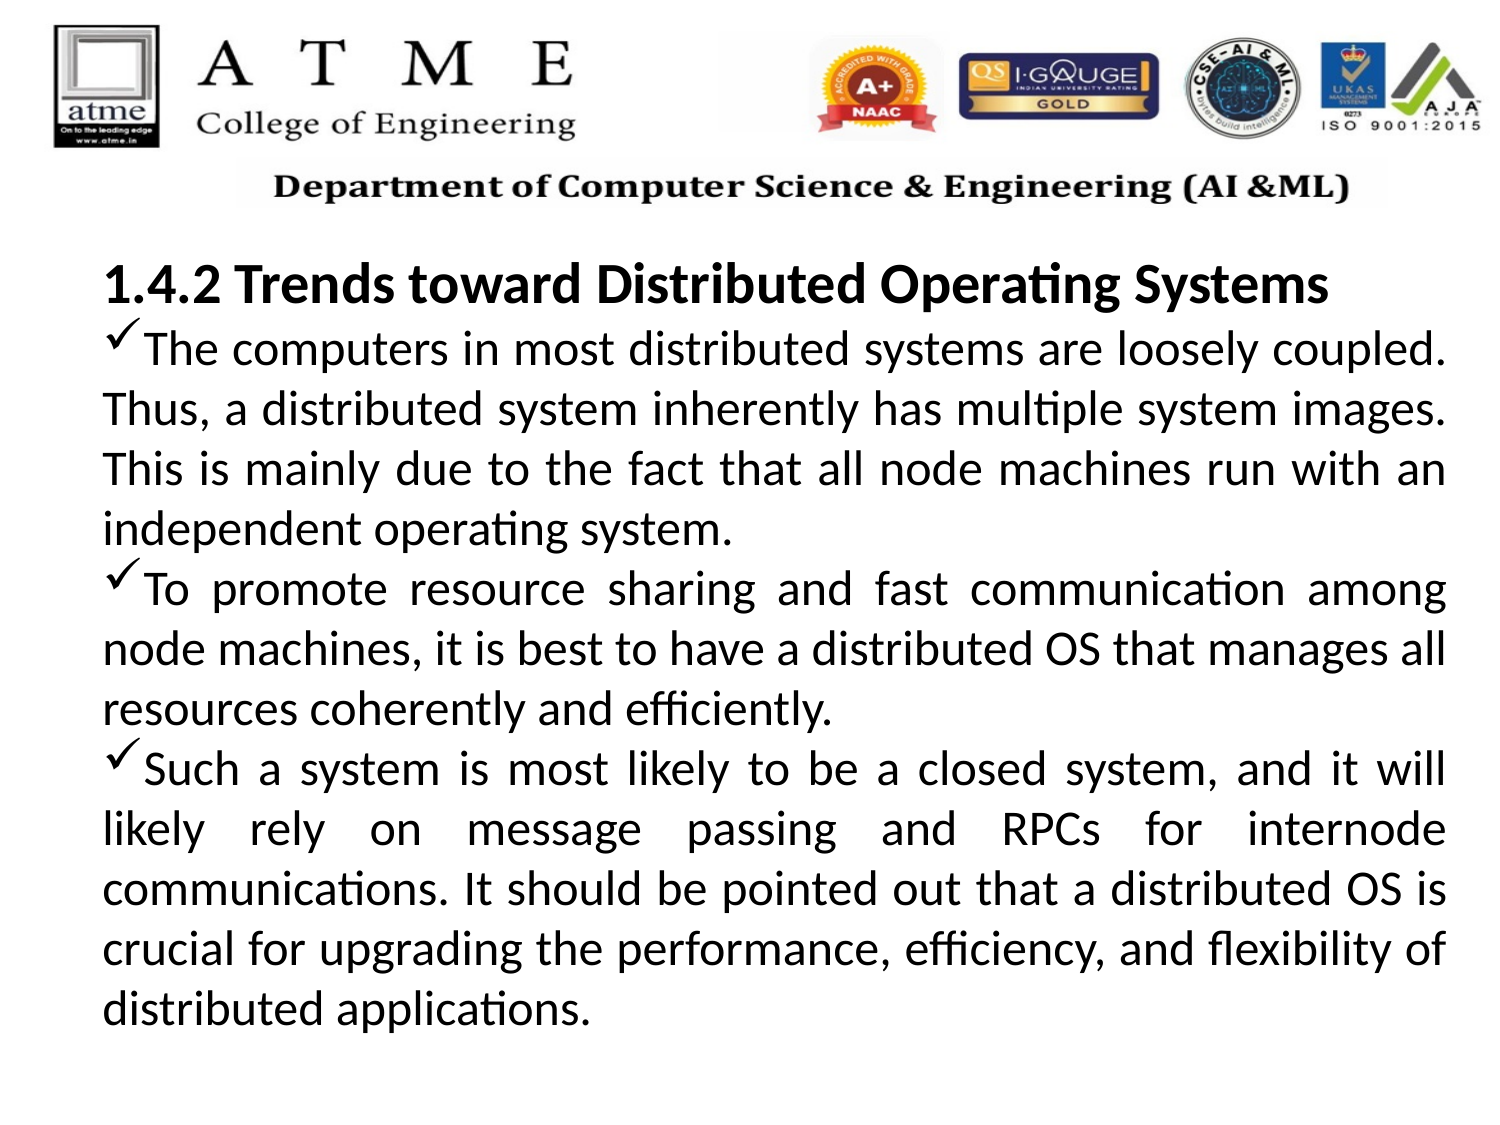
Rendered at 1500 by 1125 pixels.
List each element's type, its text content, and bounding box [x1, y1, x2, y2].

text_box 1.4.2 Trends toward Distributed Operating Systems The computers in most distributed systems are loosely coupled. Thus, a distributed system inherently has multiple system images. This is mainly due to the fact that all node machines run with an independent operating system. To promote resource sharing and fast communication among node machines, it is best to have a distributed OS that manages all resources coherently and efficiently. Such a system is most likely to be a closed system, and it will likely rely on message passing and RPCs for internode communications. It should be pointed out that a distributed OS is crucial for upgrading the performance, efficiency, and flexibility of distributed applications. [87, 237, 1463, 1043]
picture [24, 0, 1500, 226]
